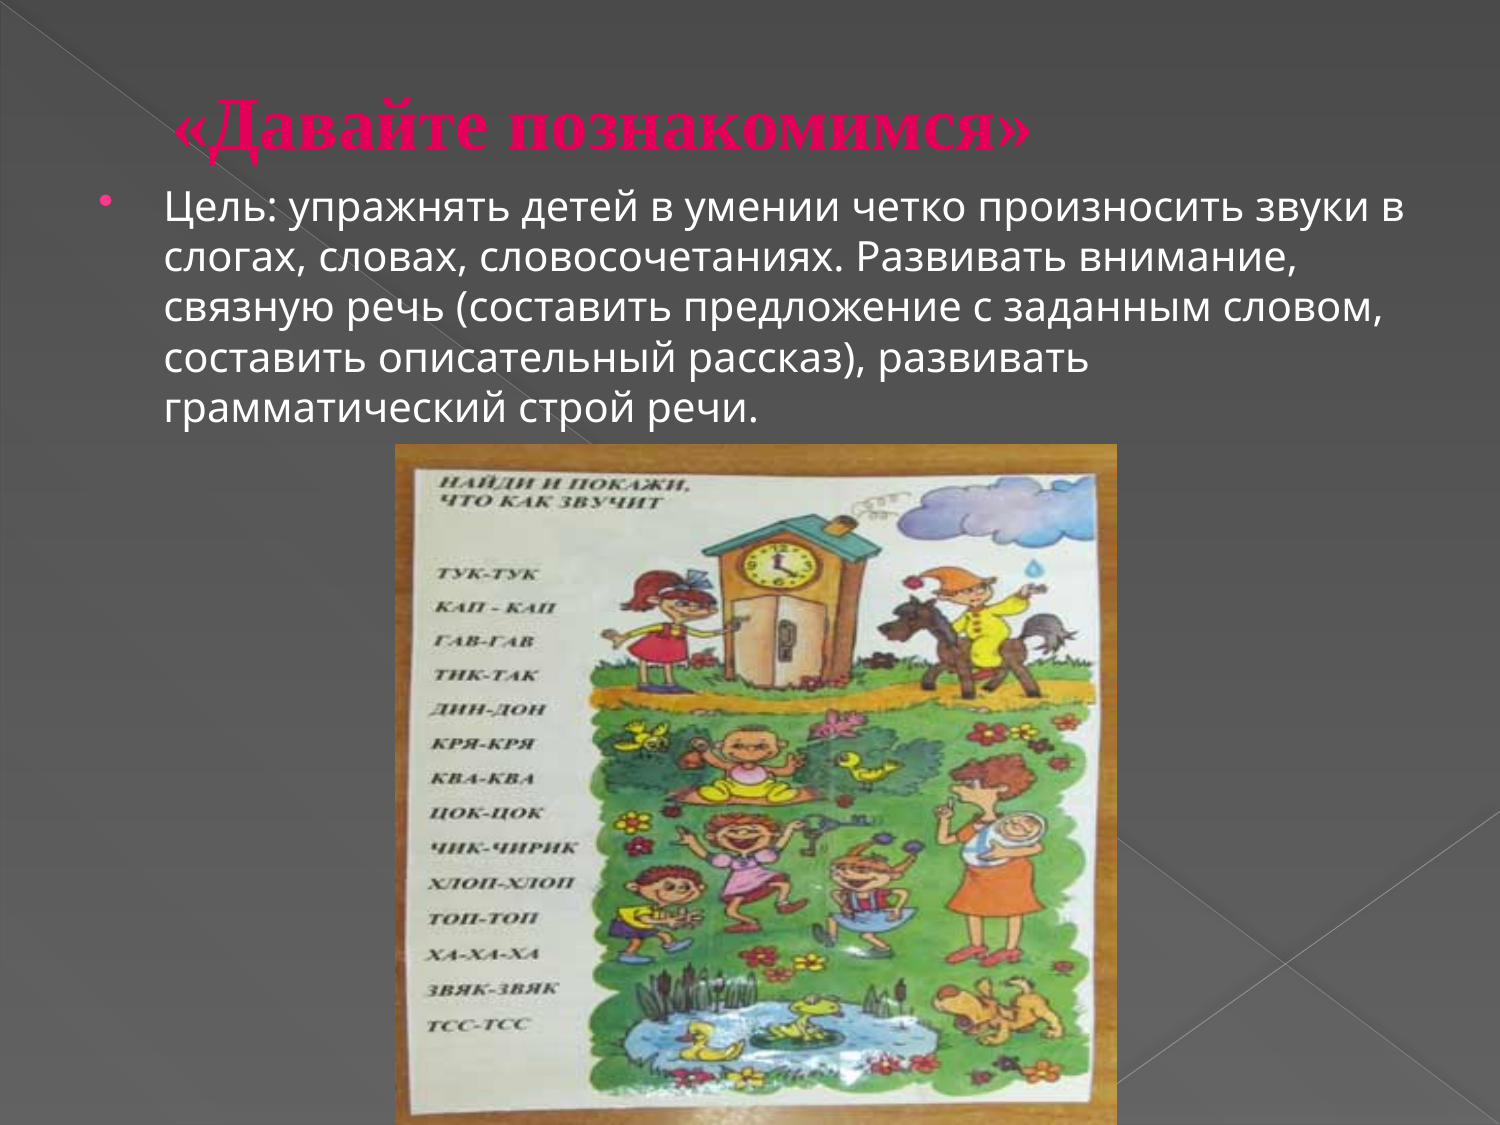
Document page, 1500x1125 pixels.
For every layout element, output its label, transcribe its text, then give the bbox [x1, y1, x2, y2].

title «Давайте познакомимся» [76, 42, 1427, 197]
list Цель: упражнять детей в умении четко произносить звуки в слогах, словах, словосочетаниях. Развивать внимание, связную речь (составить предложение с заданным словом, составить описательный рассказ), развивать грамматический строй речи. [75, 172, 1425, 1059]
picture [395, 444, 1117, 1125]
